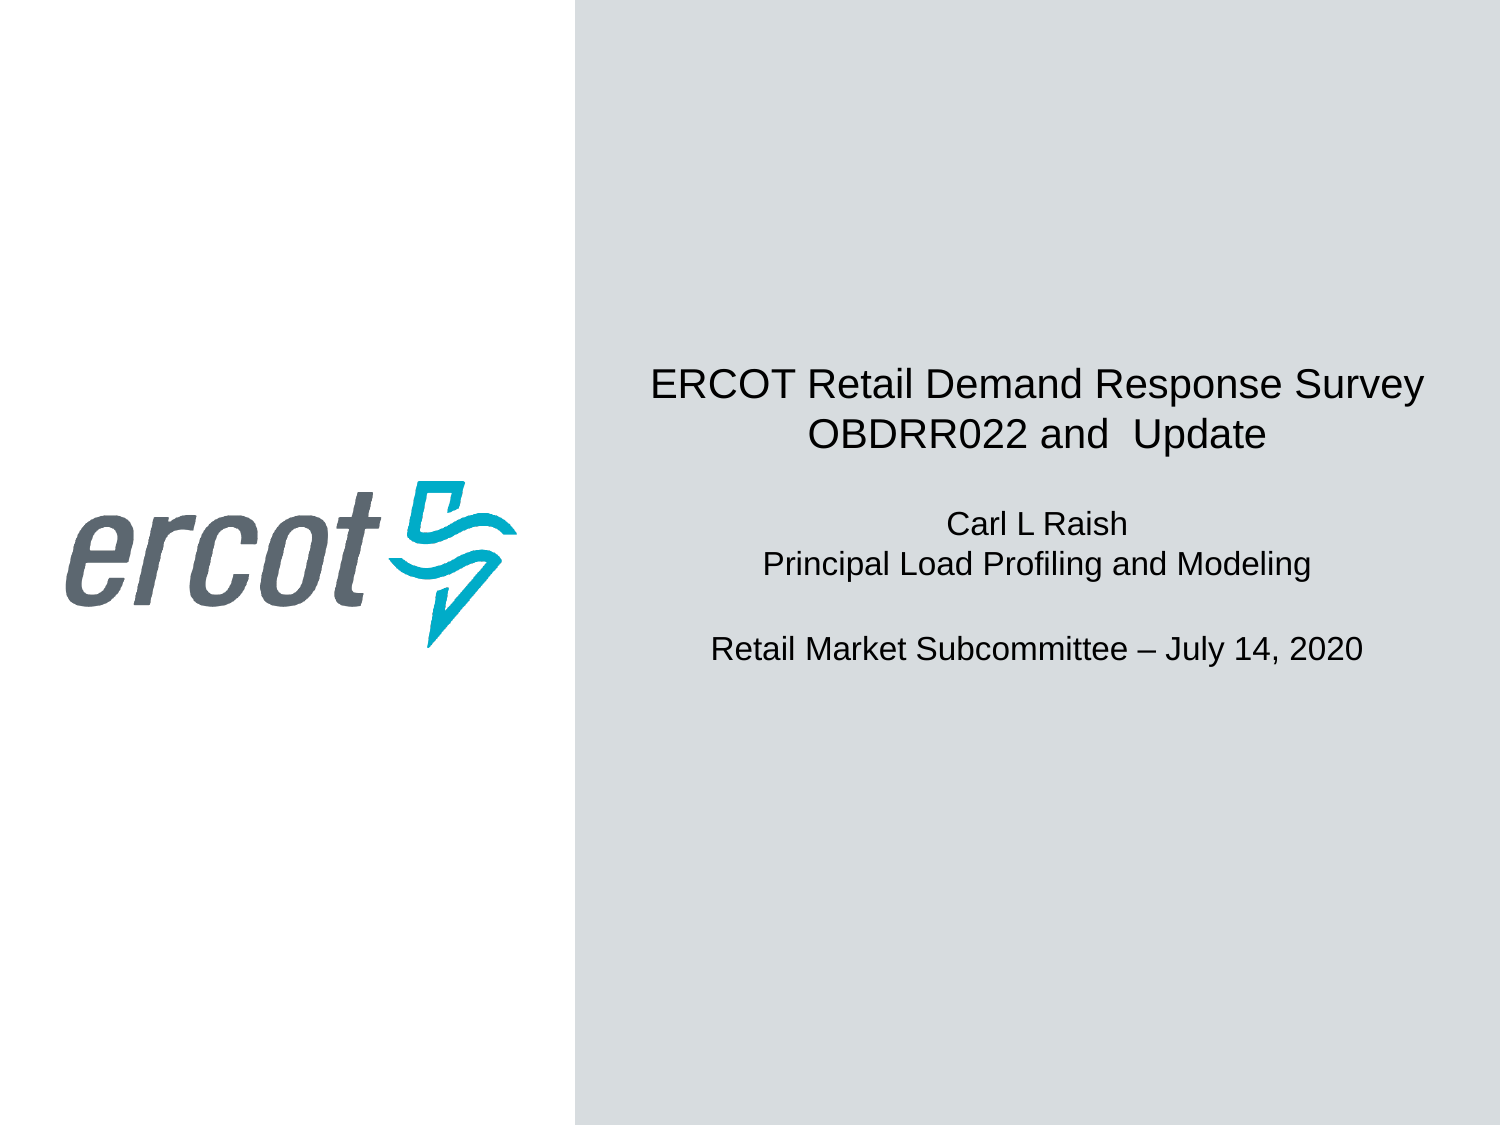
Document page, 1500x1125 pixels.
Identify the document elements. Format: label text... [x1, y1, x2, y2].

picture [56, 471, 525, 654]
text_box ERCOT Retail Demand Response Survey OBDRR022 and Update Carl L Raish Principal Load Profiling and Modeling Retail Market Subcommittee – July 14, 2020 [612, 349, 1463, 675]
